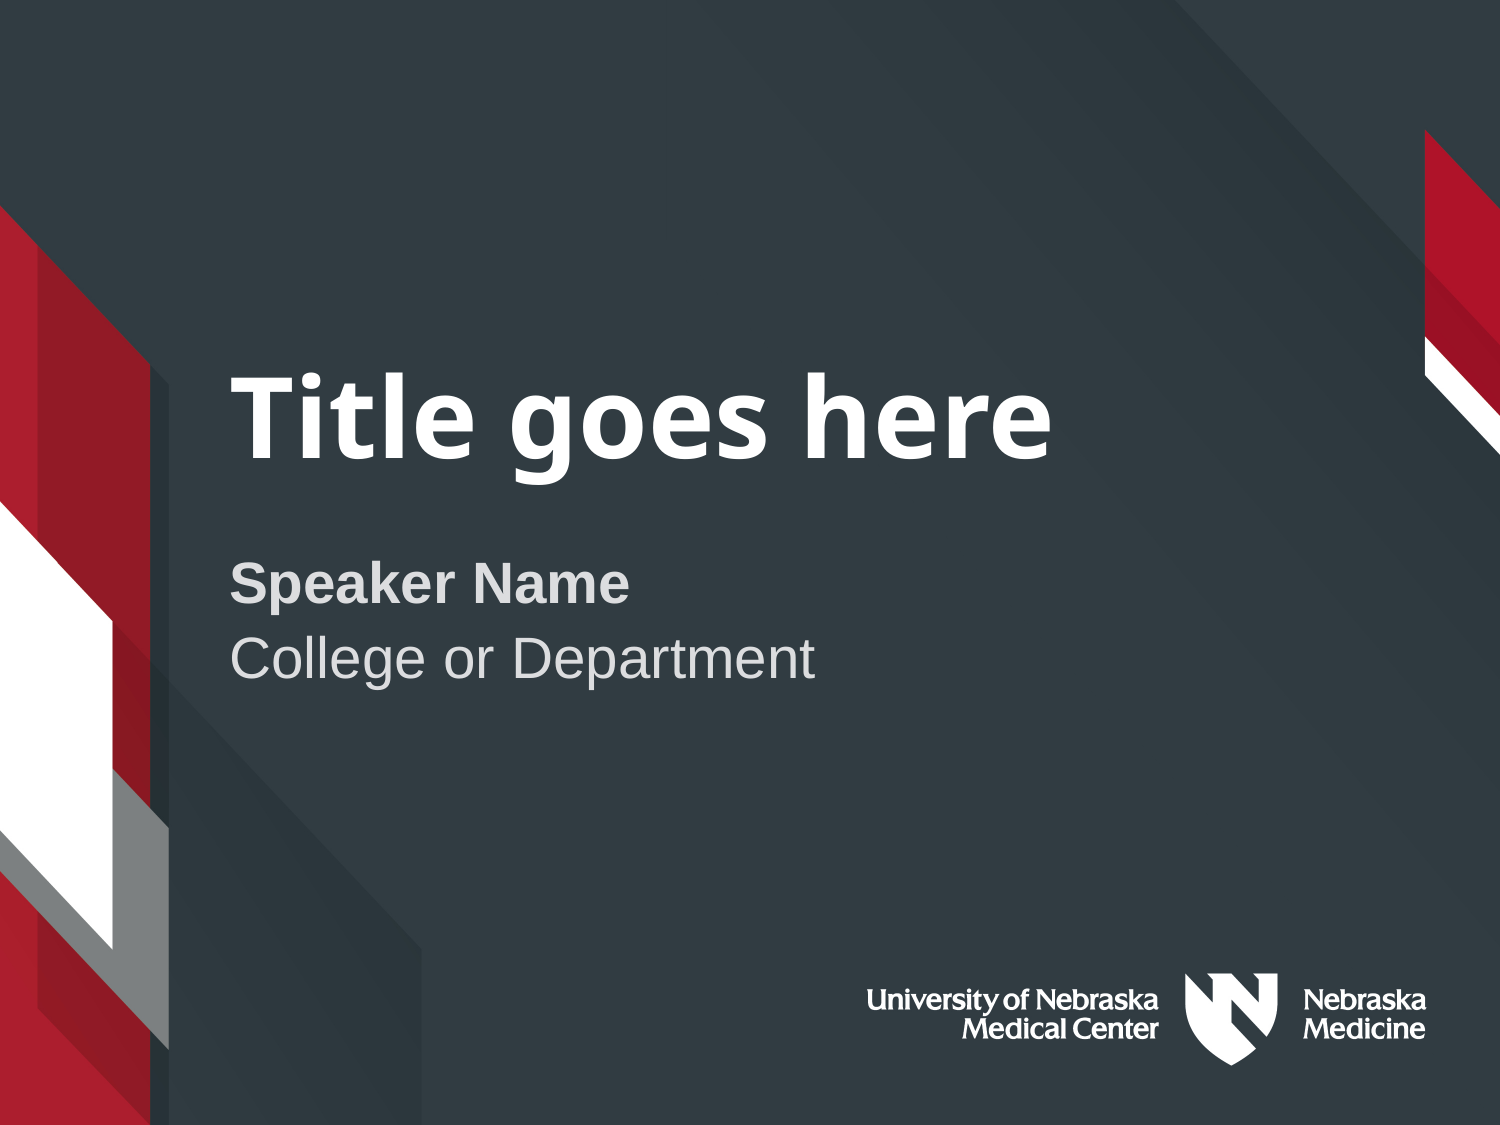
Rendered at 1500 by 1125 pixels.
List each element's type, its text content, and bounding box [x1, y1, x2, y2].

title Title goes here [214, 172, 1378, 481]
picture [0, 0, 1500, 1125]
subtitle Speaker Name College or Department [214, 546, 1378, 829]
